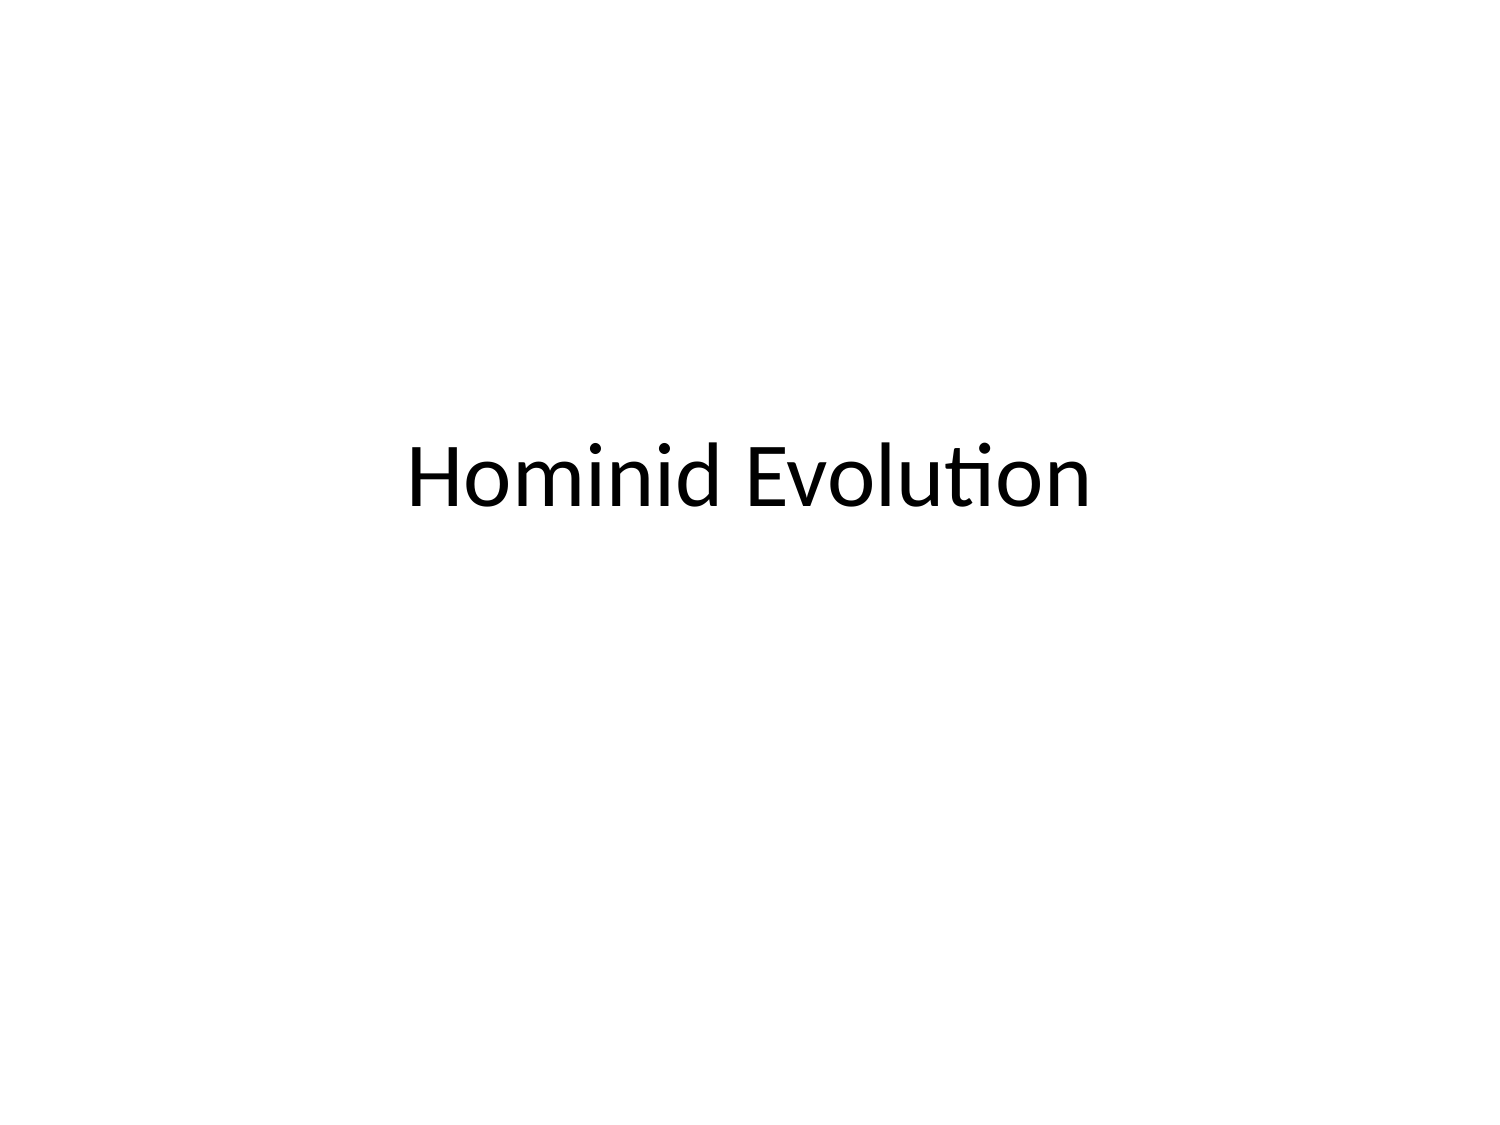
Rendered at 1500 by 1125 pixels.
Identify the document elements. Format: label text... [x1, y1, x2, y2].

title Hominid Evolution [112, 349, 1388, 591]
